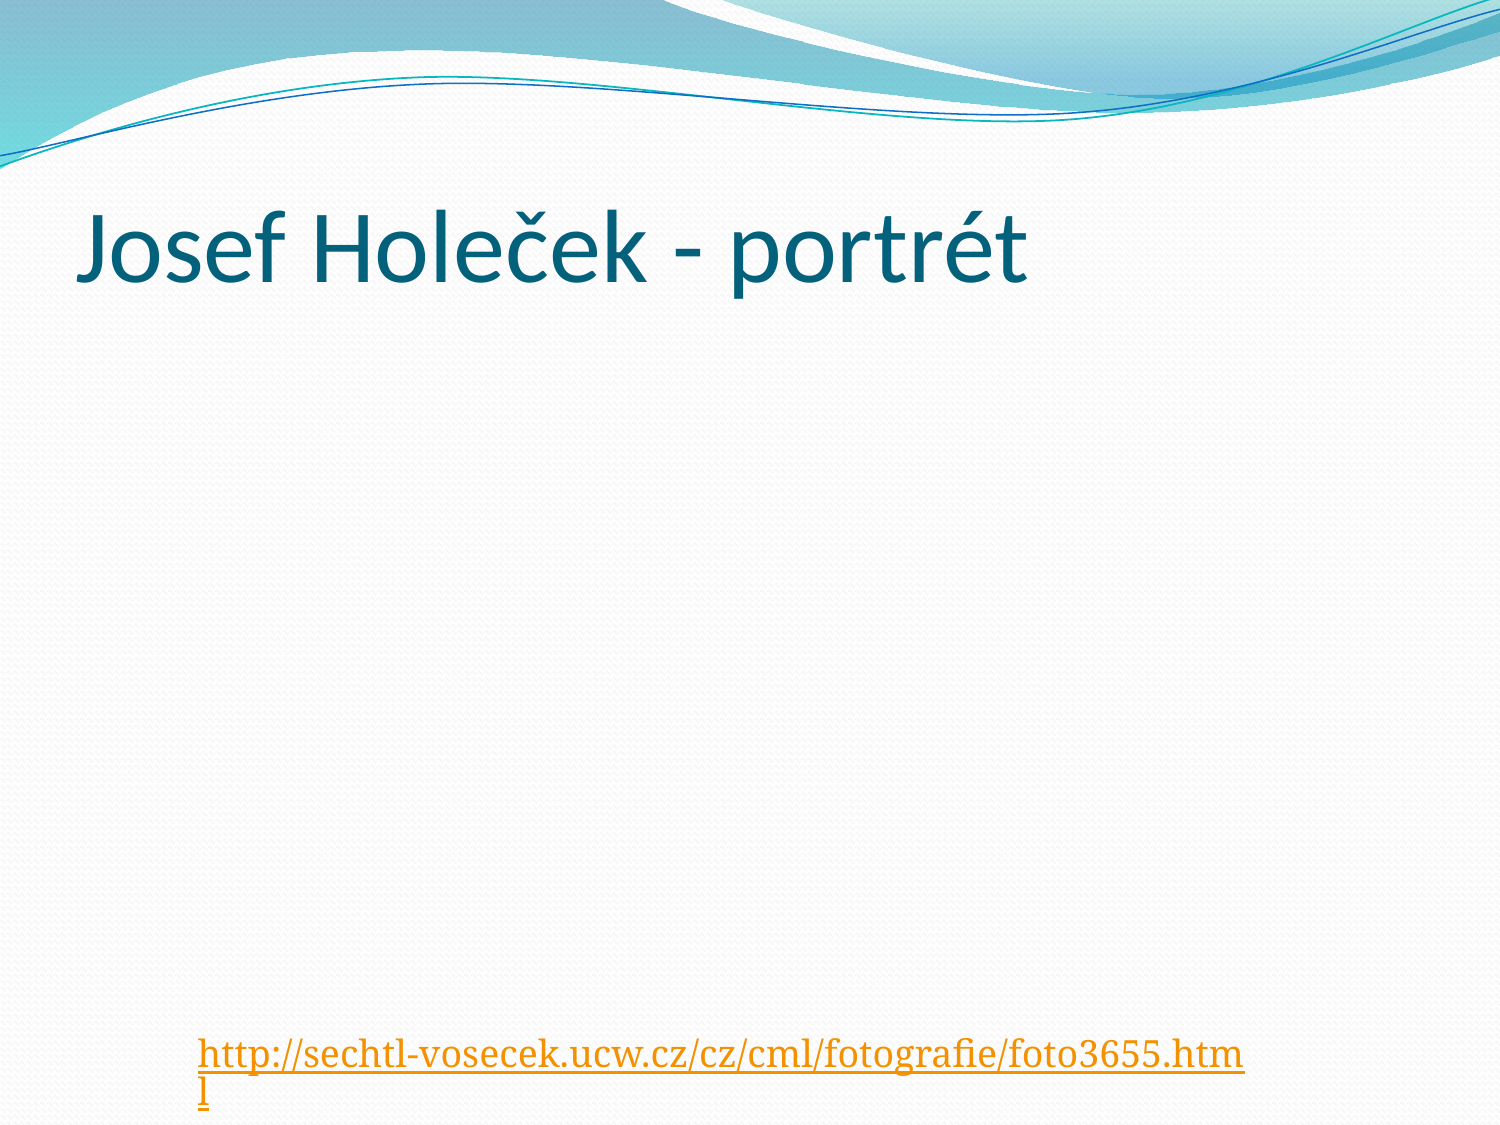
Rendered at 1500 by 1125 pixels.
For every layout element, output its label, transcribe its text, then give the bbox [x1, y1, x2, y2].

text_box http://sechtl-vosecek.ucw.cz/cz/cml/fotografie/foto3655.html [183, 1023, 1267, 1125]
title Josef Holeček - portrét [75, 115, 1425, 303]
